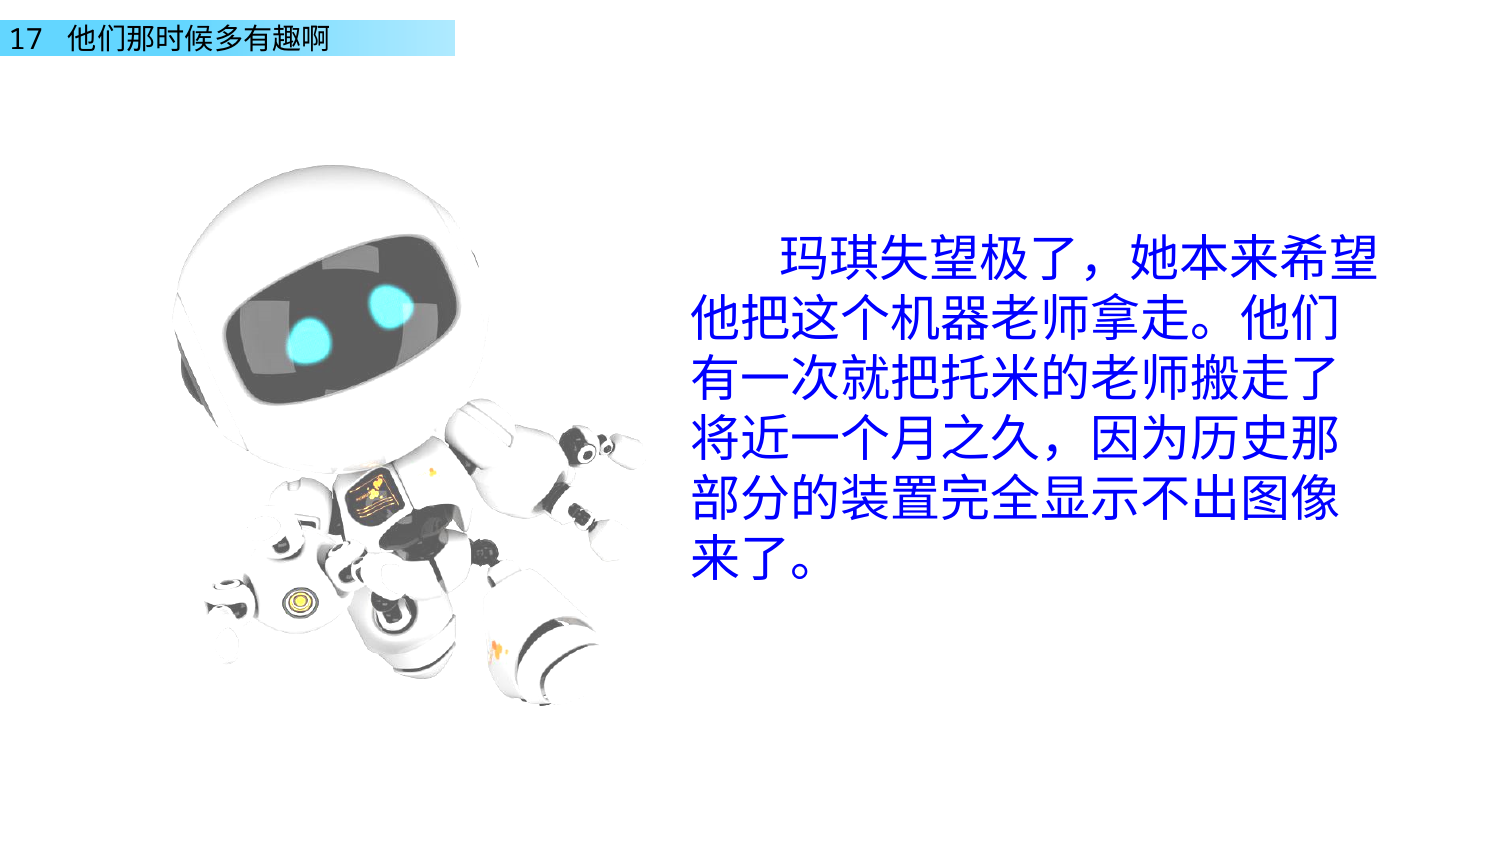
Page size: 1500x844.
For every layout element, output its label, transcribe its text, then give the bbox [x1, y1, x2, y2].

text_box 玛琪失望极了，她本来希望他把这个机器老师拿走。他们有一次就把托米的老师搬走了将近一个月之久，因为历史那部分的装置完全显示不出图像来了。 [689, 230, 1383, 585]
